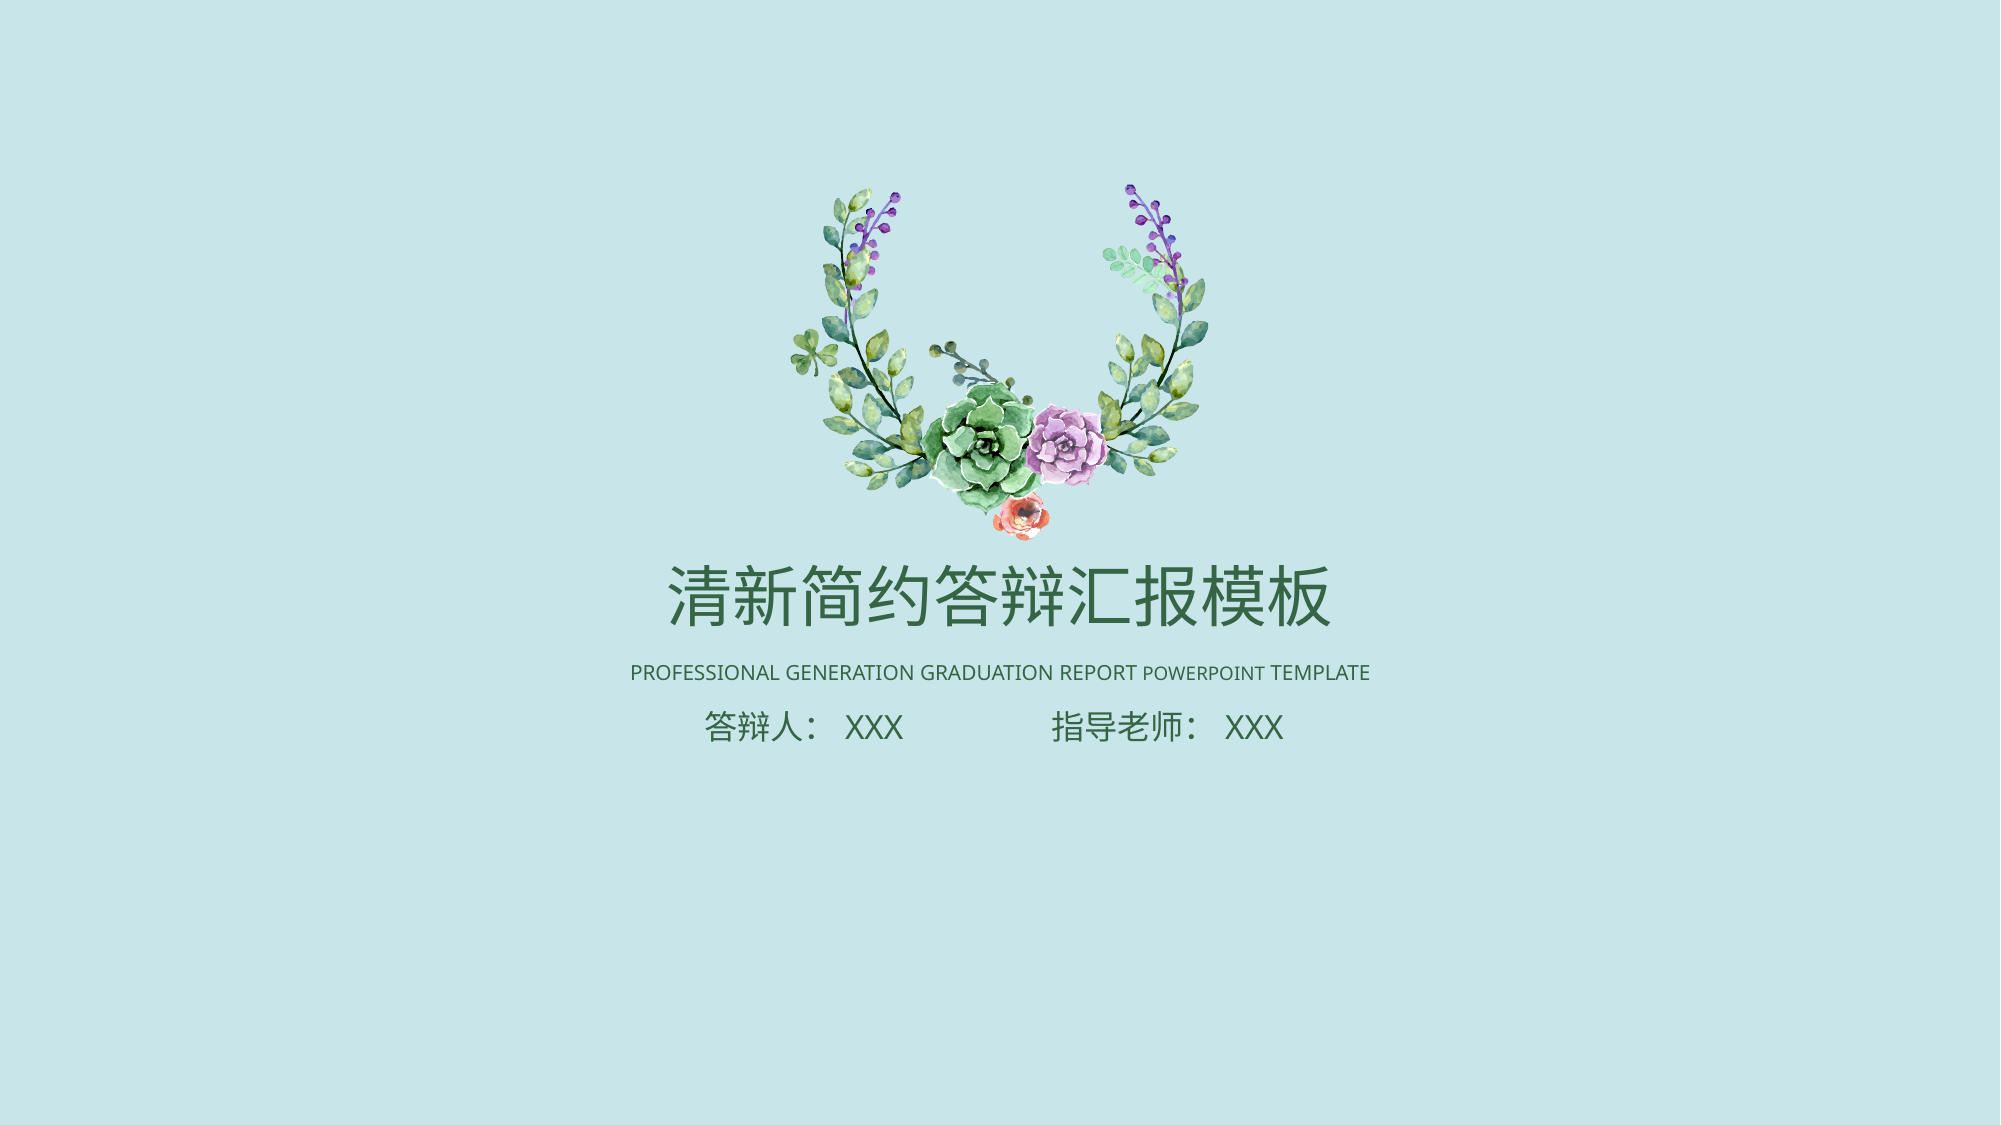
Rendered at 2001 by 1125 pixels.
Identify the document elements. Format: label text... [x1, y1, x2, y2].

text_box 清新简约答辩汇报模板 [182, 547, 1818, 642]
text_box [625, 698, 1375, 754]
picture [790, 184, 1210, 548]
text_box PROFESSIONAL GENERATION GRADUATION REPORT POWERPOINT TEMPLATE [246, 651, 1754, 692]
